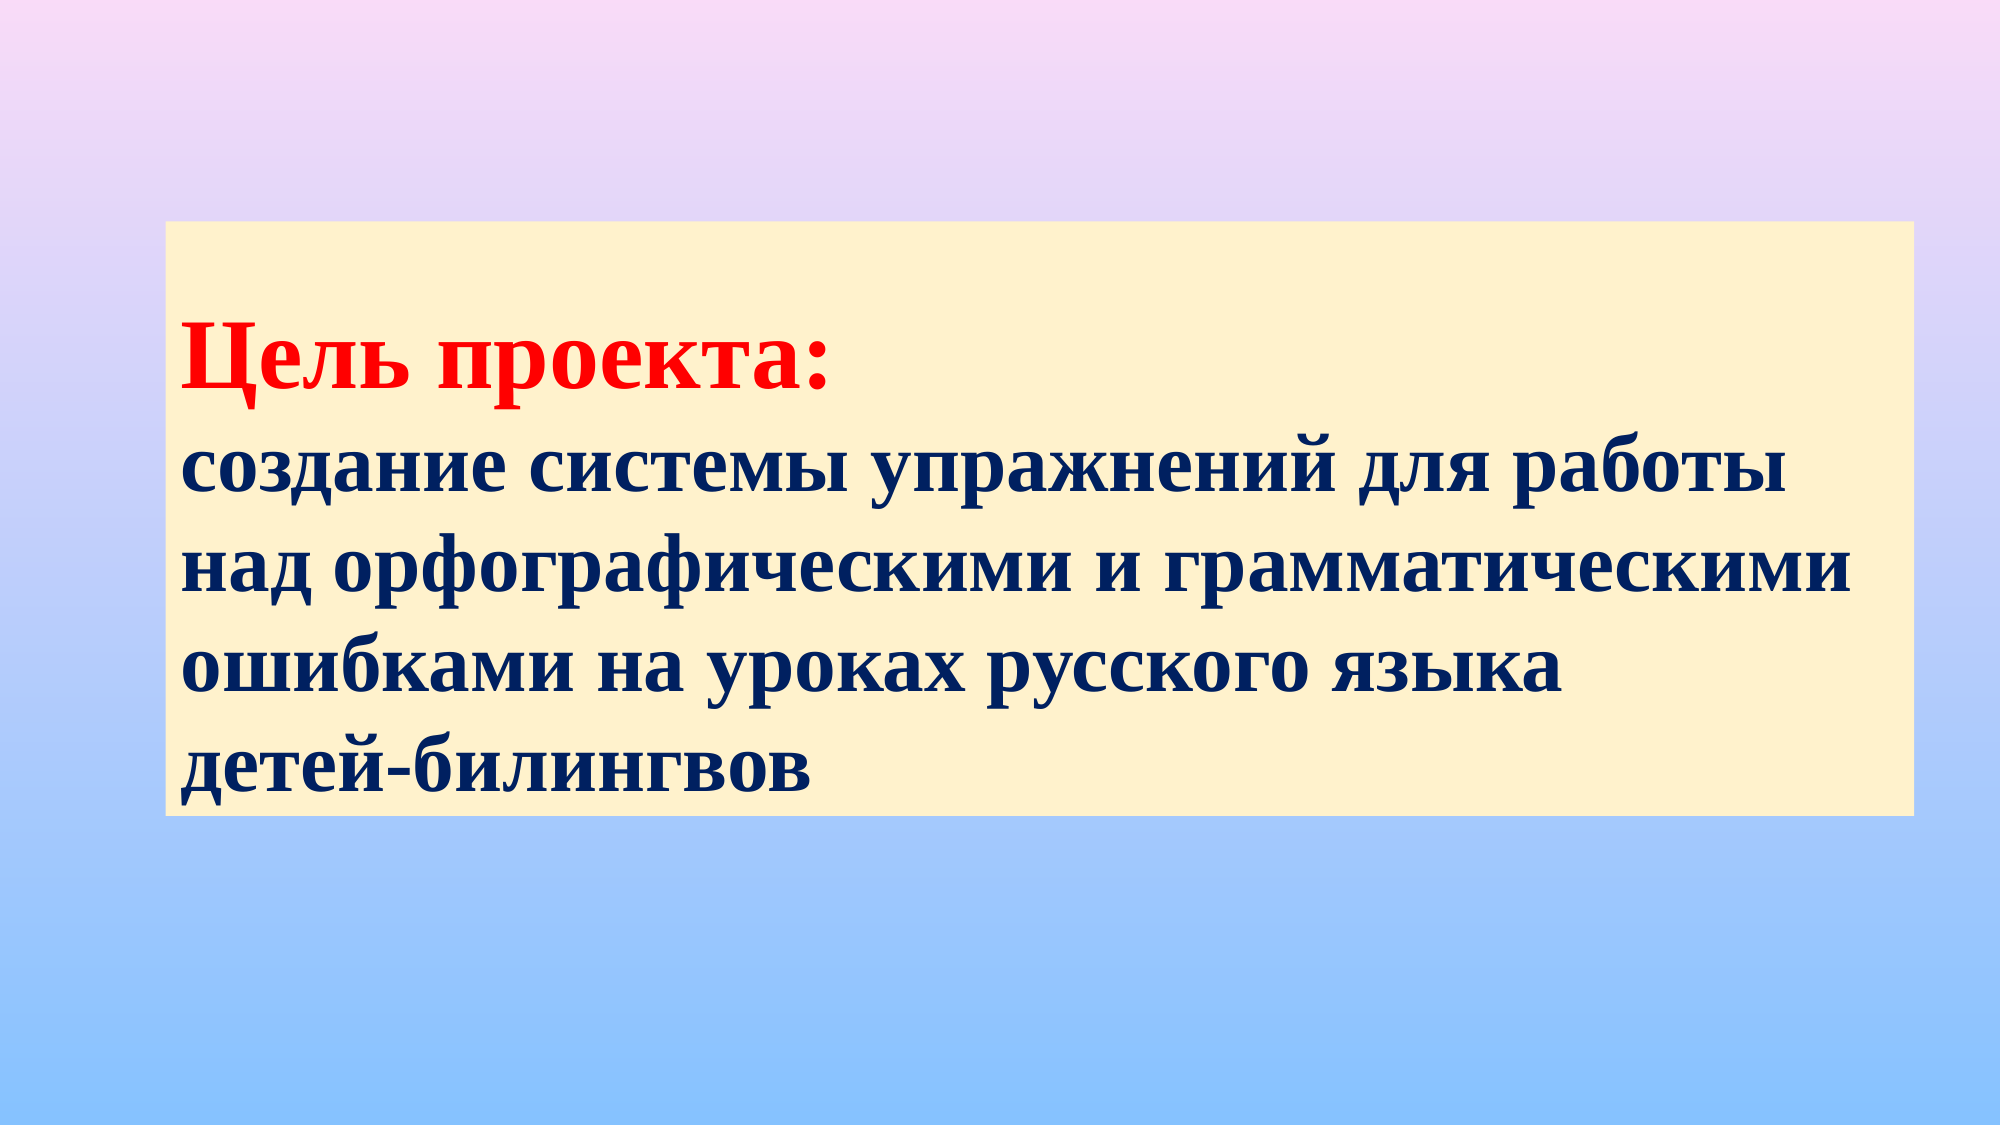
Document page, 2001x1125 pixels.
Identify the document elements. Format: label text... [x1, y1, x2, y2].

text_box Цель проекта: создание системы упражнений для работы над орфографическими и грамматическими ошибками на уроках русского языка детей-билингвов [165, 221, 1915, 816]
